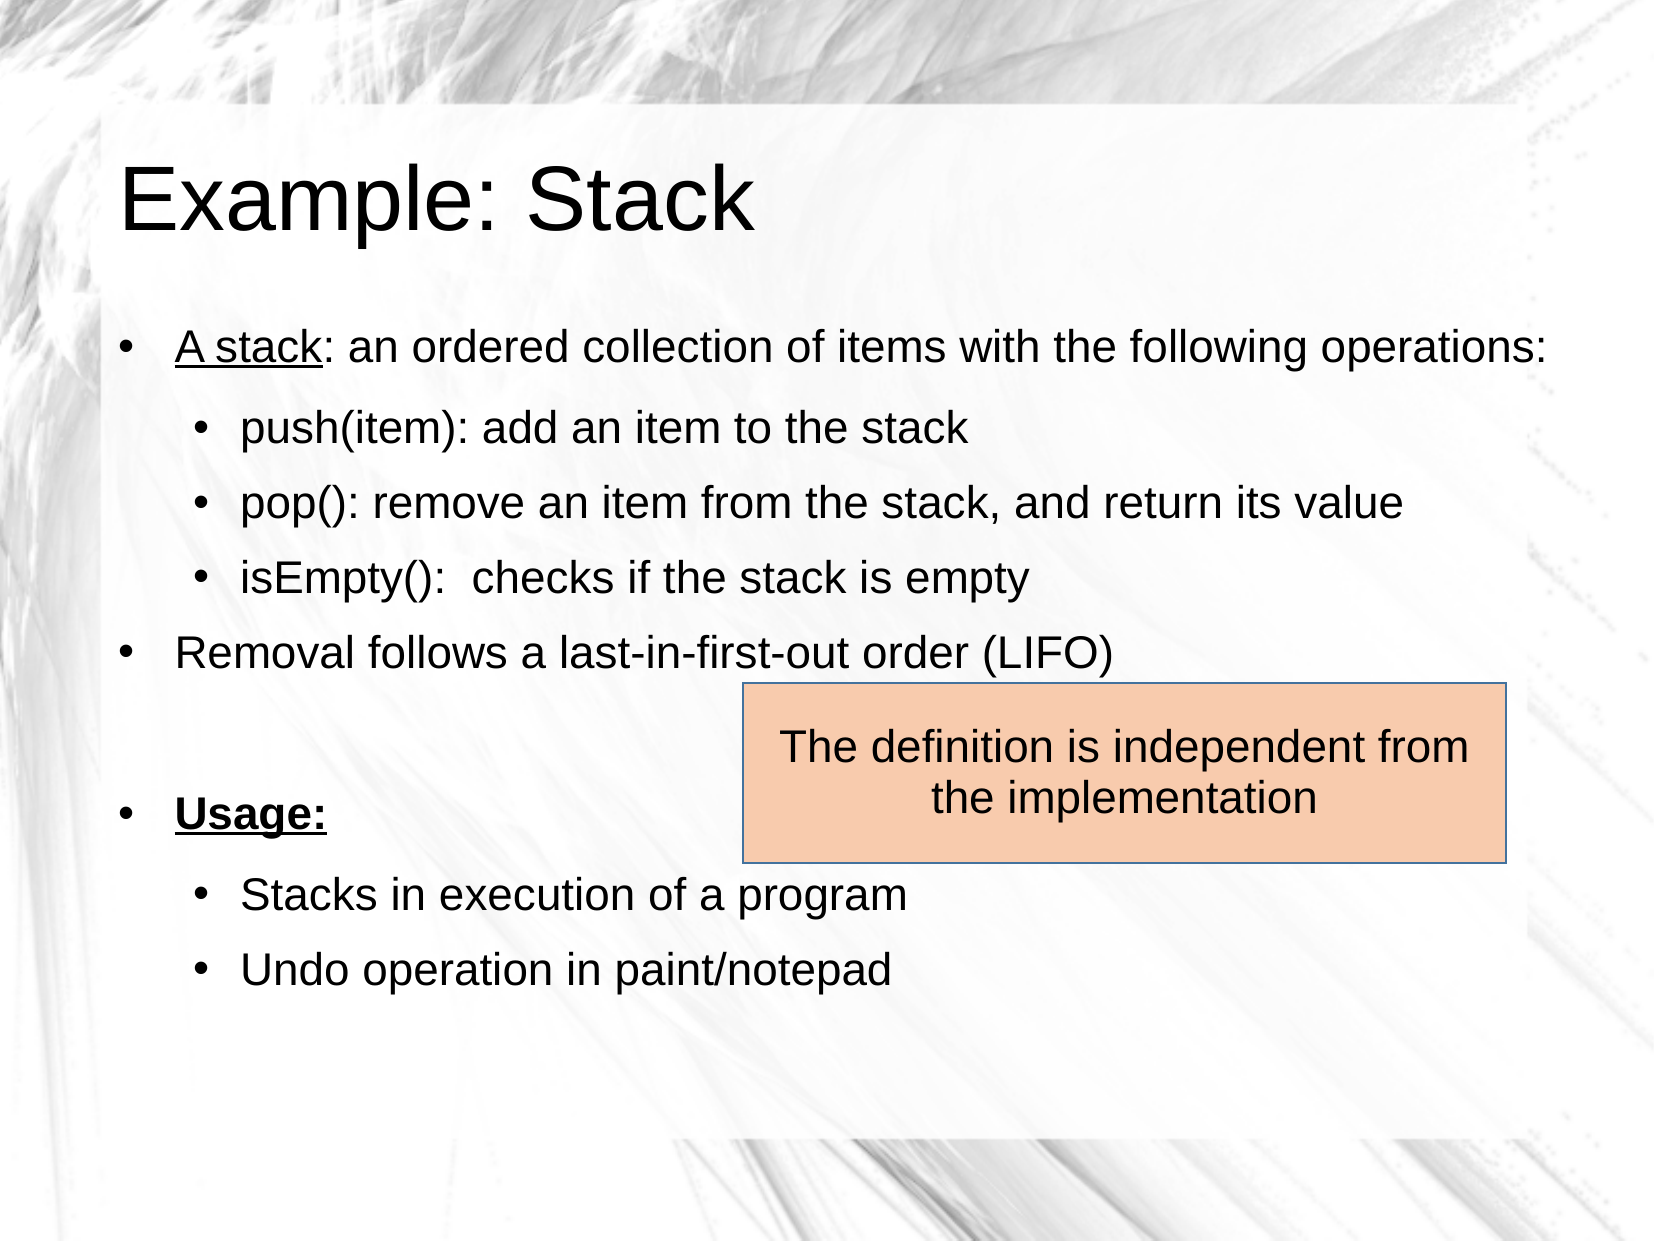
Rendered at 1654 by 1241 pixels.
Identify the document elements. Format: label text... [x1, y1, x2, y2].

text_box The definition is independent from the implementation [743, 682, 1506, 864]
list A stack: an ordered collection of items with the following operations: push(item): add an item to the stack pop(): remove an item from the stack, and return its value isEmpty(): checks if the stack is empty Removal follows a last-in-first-out order (LIFO) Usage: Stacks in execution of a program Undo operation in paint/notepad [118, 319, 1571, 1109]
title Example: Stack [118, 112, 1506, 281]
picture [0, 0, 1654, 1241]
